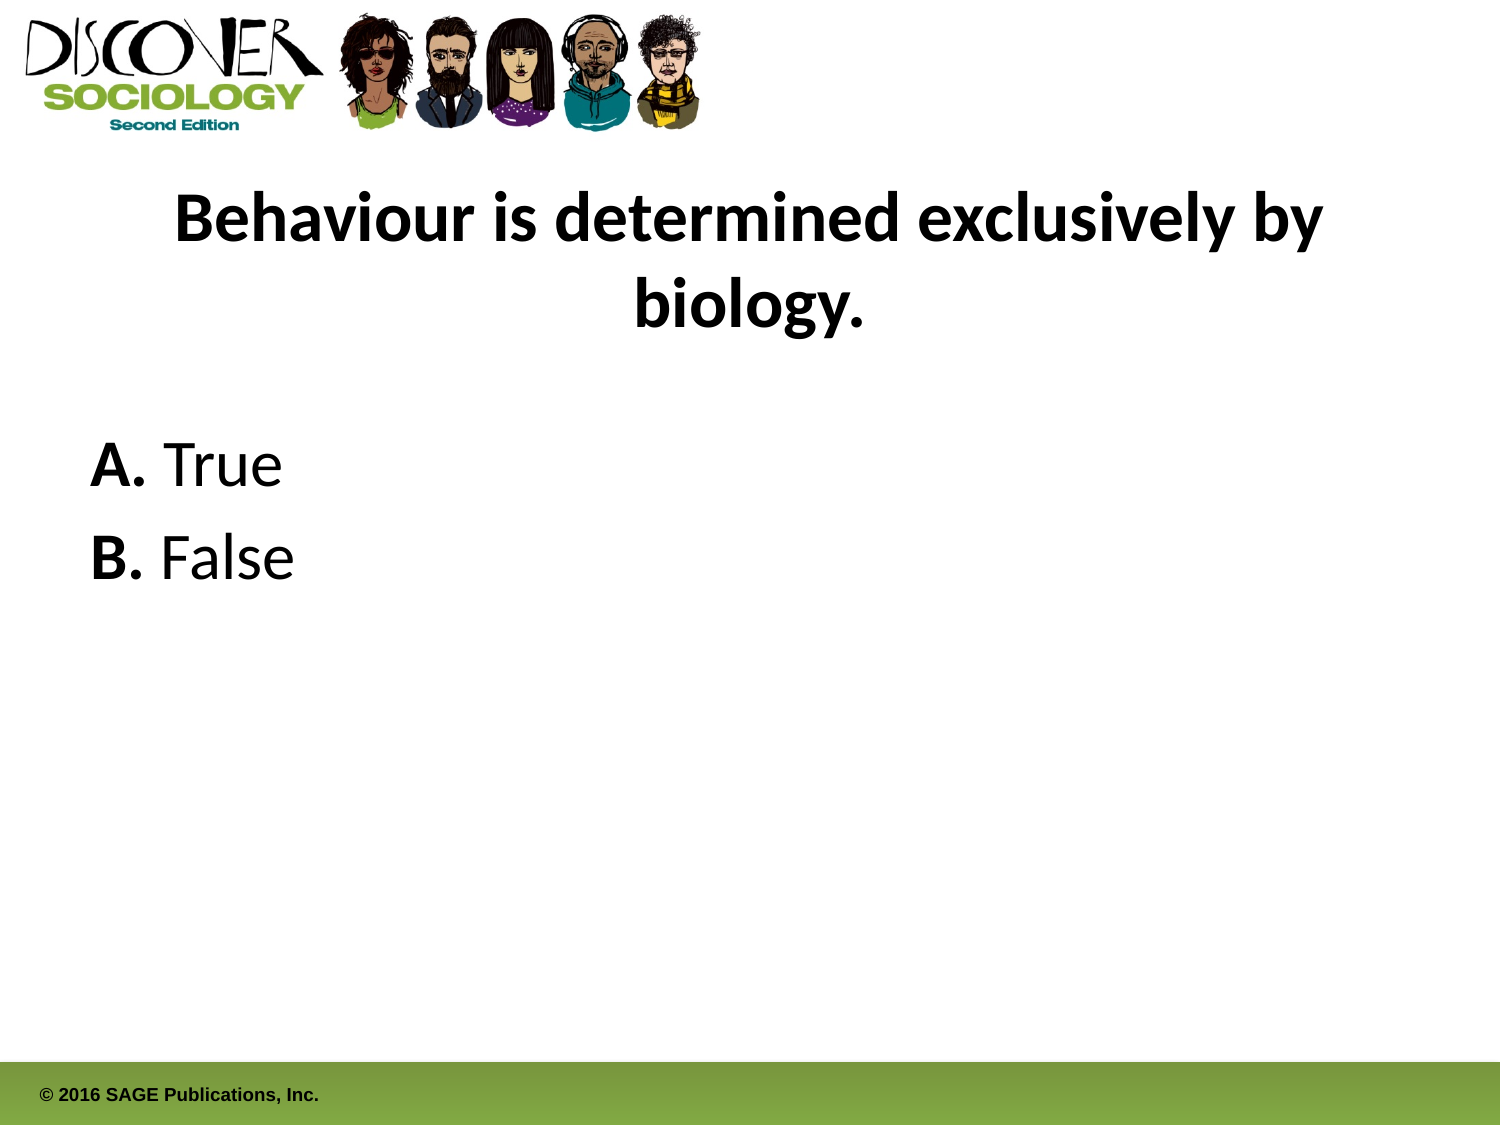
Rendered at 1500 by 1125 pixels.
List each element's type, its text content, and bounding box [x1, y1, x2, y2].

title Behaviour is determined exclusively by biology. [75, 162, 1425, 350]
list A. True B. False [75, 412, 1425, 1125]
picture [0, 0, 1500, 1062]
